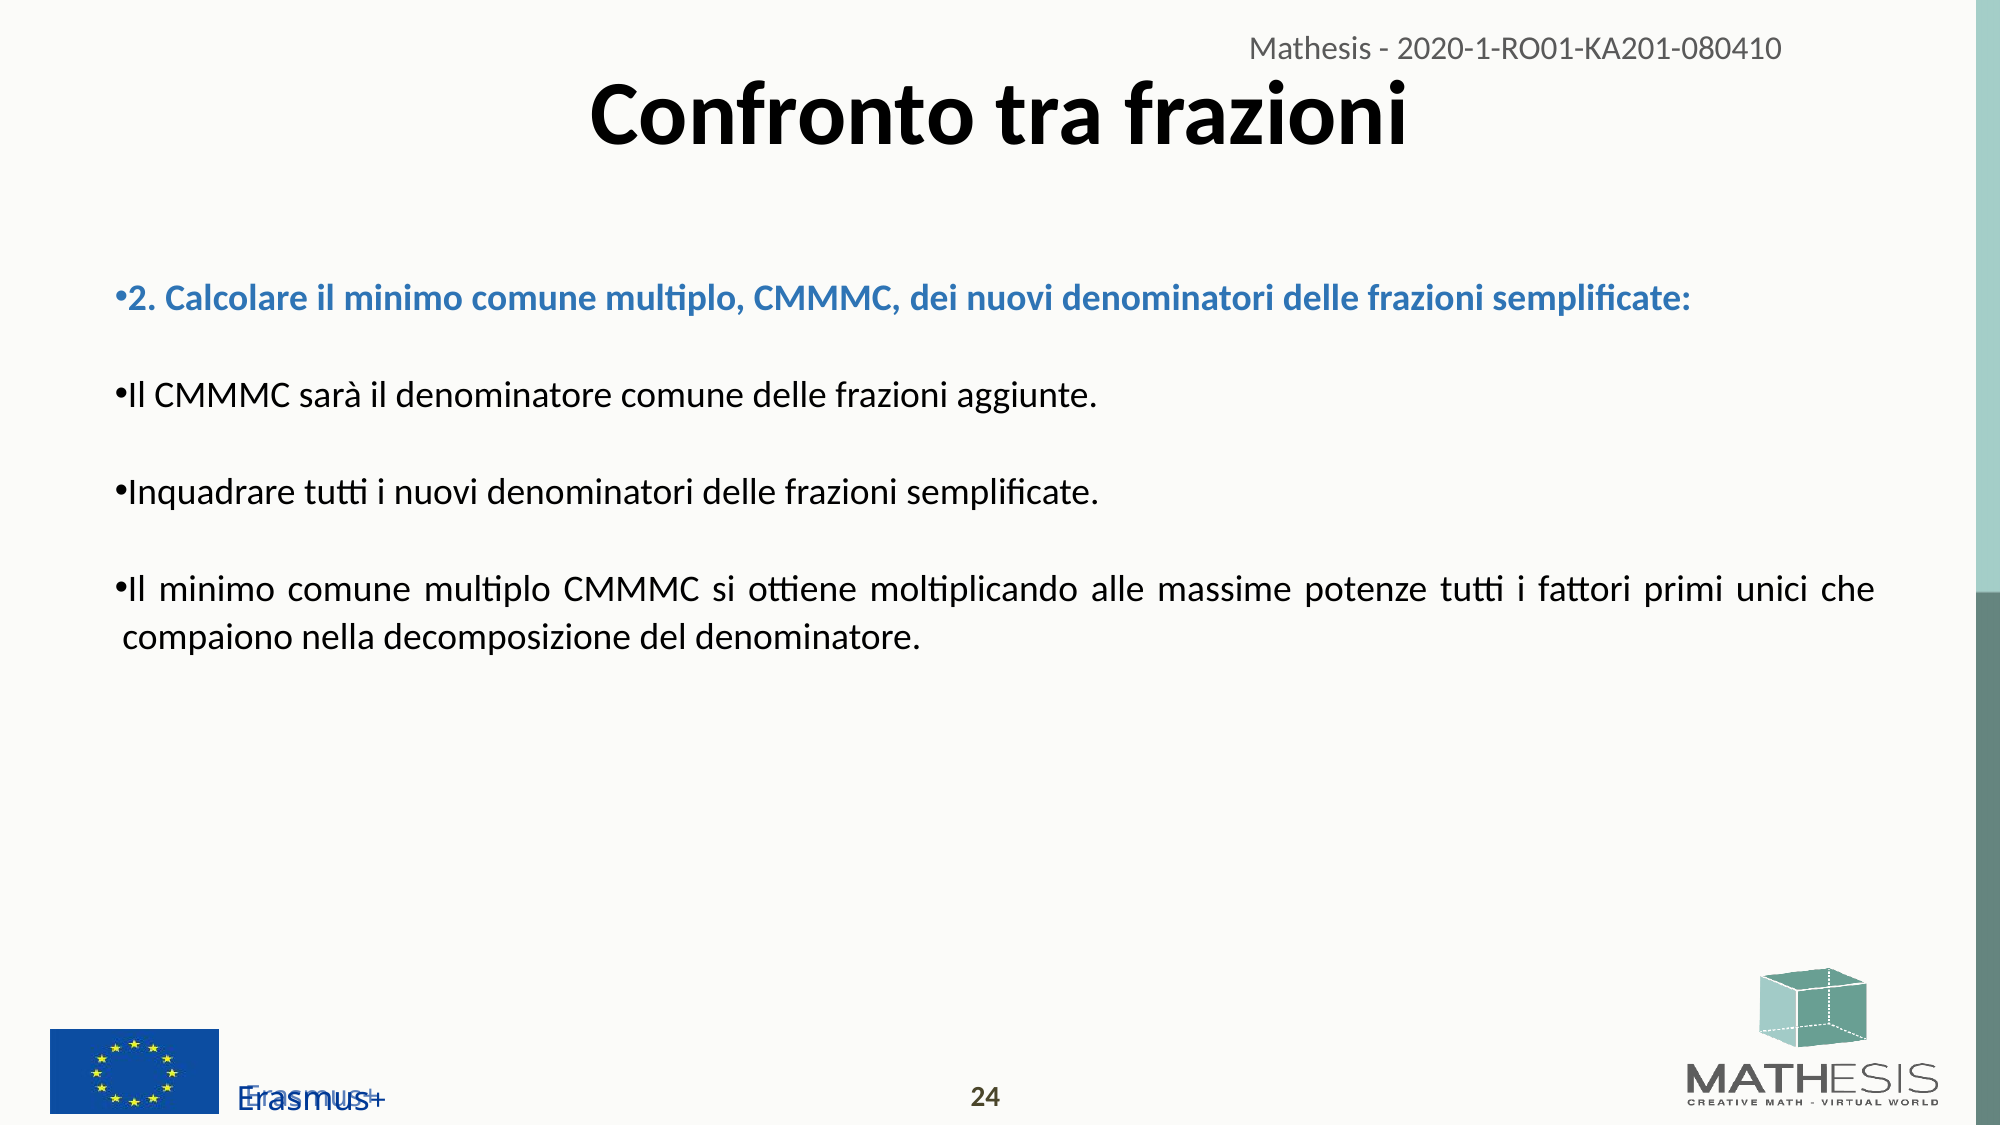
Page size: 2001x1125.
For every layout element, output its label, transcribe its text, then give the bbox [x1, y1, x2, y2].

picture [50, 1029, 219, 1114]
title Confronto tra frazioni [99, 45, 1900, 233]
list 2. Calcolare il minimo comune multiplo, CMMMC, dei nuovi denominatori delle frazioni semplificate: Il CMMMC sarà il denominatore comune delle frazioni aggiunte. Inquadrare tutti i nuovi denominatori delle frazioni semplificate. Il minimo comune multiplo CMMMC si ottiene moltiplicando alle massime potenze tutti i fattori primi unici che compaiono nella decomposizione del denominatore. [99, 262, 1900, 1005]
